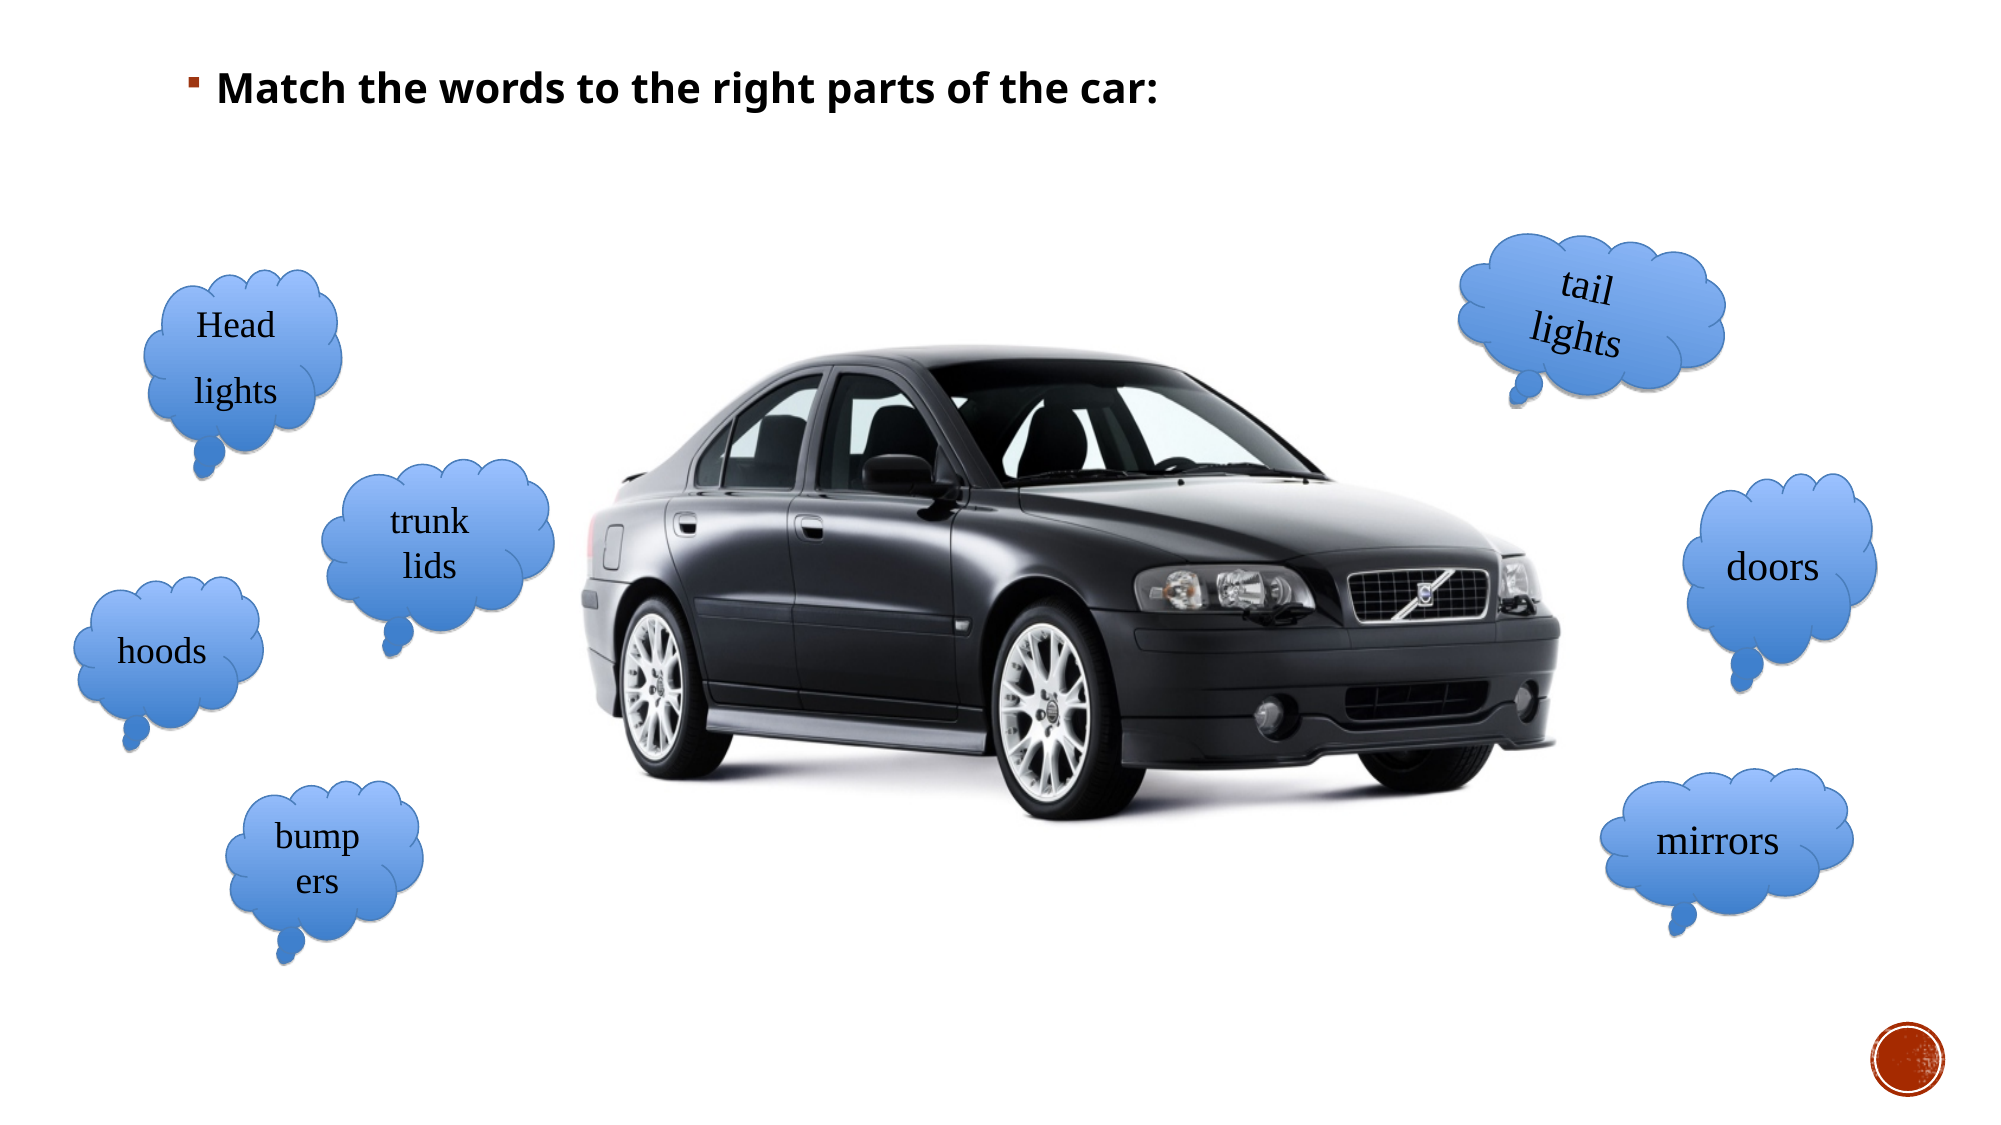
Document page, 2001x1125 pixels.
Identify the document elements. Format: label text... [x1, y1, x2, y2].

text_box doors [1683, 474, 1877, 692]
text_box trunk lids [322, 460, 456, 656]
text_box tail lights [1642, 244, 1726, 389]
list Match the words to the right parts of the car: [170, 60, 1821, 1023]
text_box Head lights [144, 270, 342, 478]
text_box hoods [74, 577, 264, 750]
text_box bumpers [226, 781, 423, 964]
picture [456, 233, 1641, 940]
text_box mirrors [1642, 768, 1854, 936]
